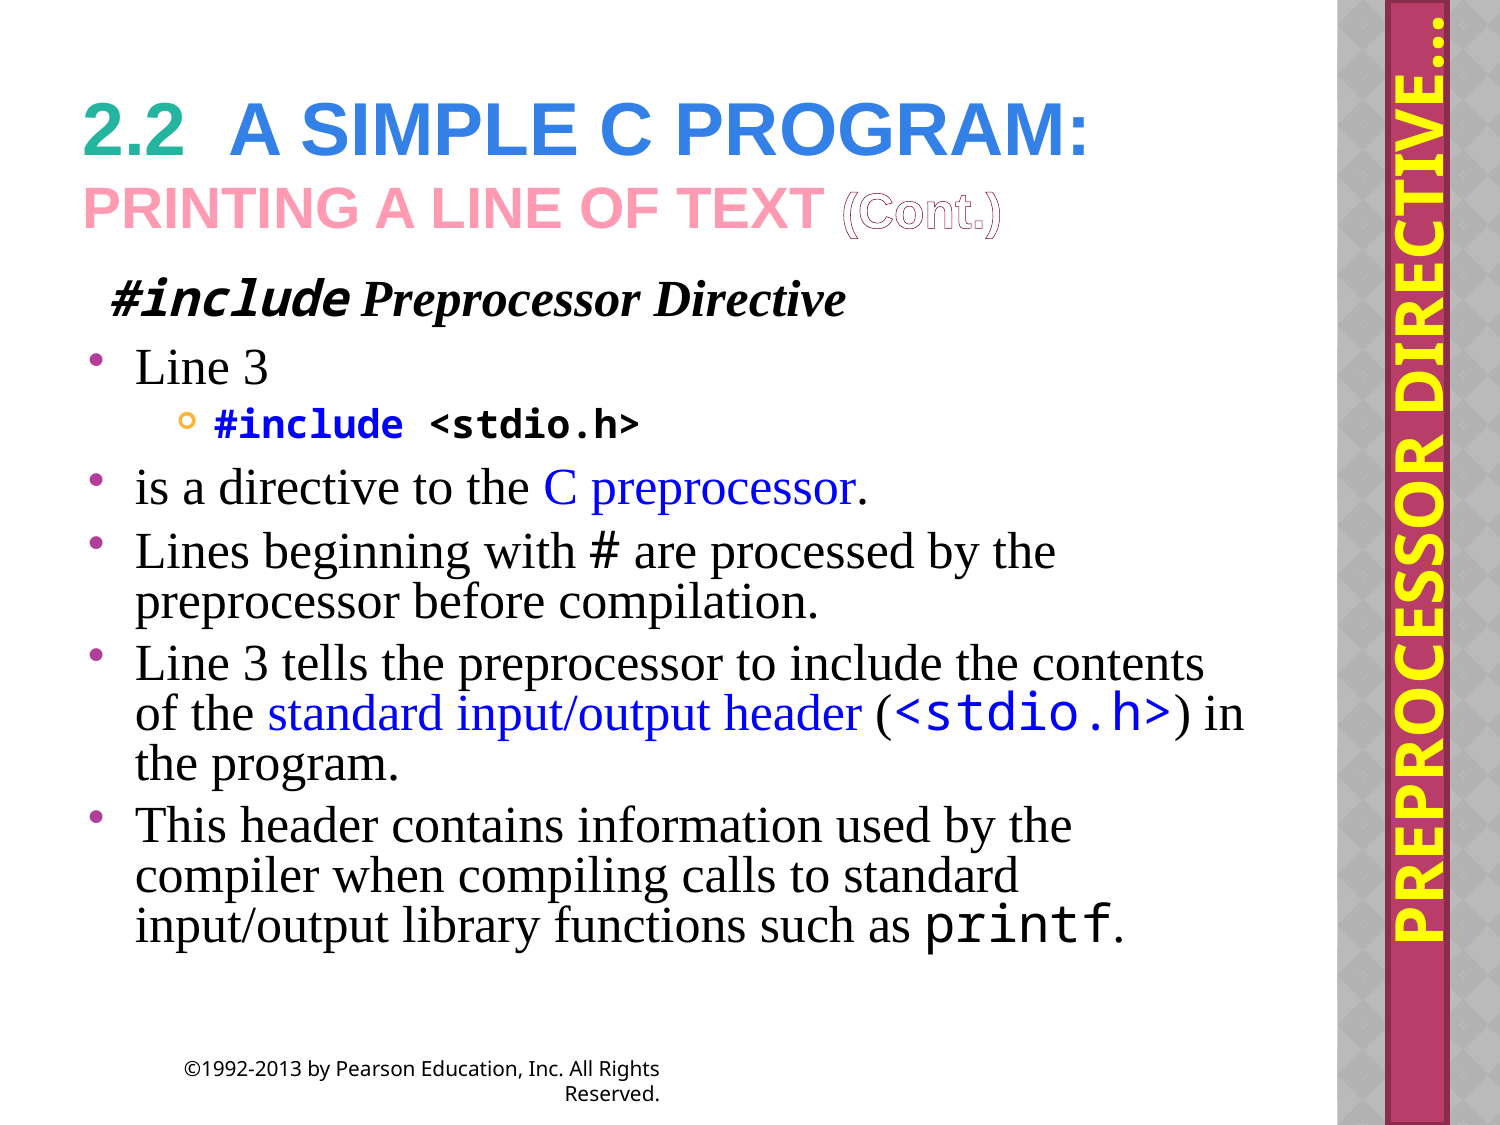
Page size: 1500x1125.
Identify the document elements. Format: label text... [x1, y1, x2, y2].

title 2.2 A Simple C Program: Printing a Line of Text (Cont.) [75, 52, 1263, 240]
footer ©1992-2013 by Pearson Education, Inc. All Rights Reserved. [75, 1075, 675, 1114]
list #include Preprocessor Directive Line 3 #include <stdio.h> is a directive to the C preprocessor. Lines beginning with # are processed by the preprocessor before compilation. Line 3 tells the preprocessor to include the contents of the standard input/output header (<stdio.h>) in the program. This header contains information used by the compiler when compiling calls to standard input/output library functions such as printf. [75, 264, 1263, 1059]
text_box Preprocessor Directive… [1385, 0, 1450, 1125]
